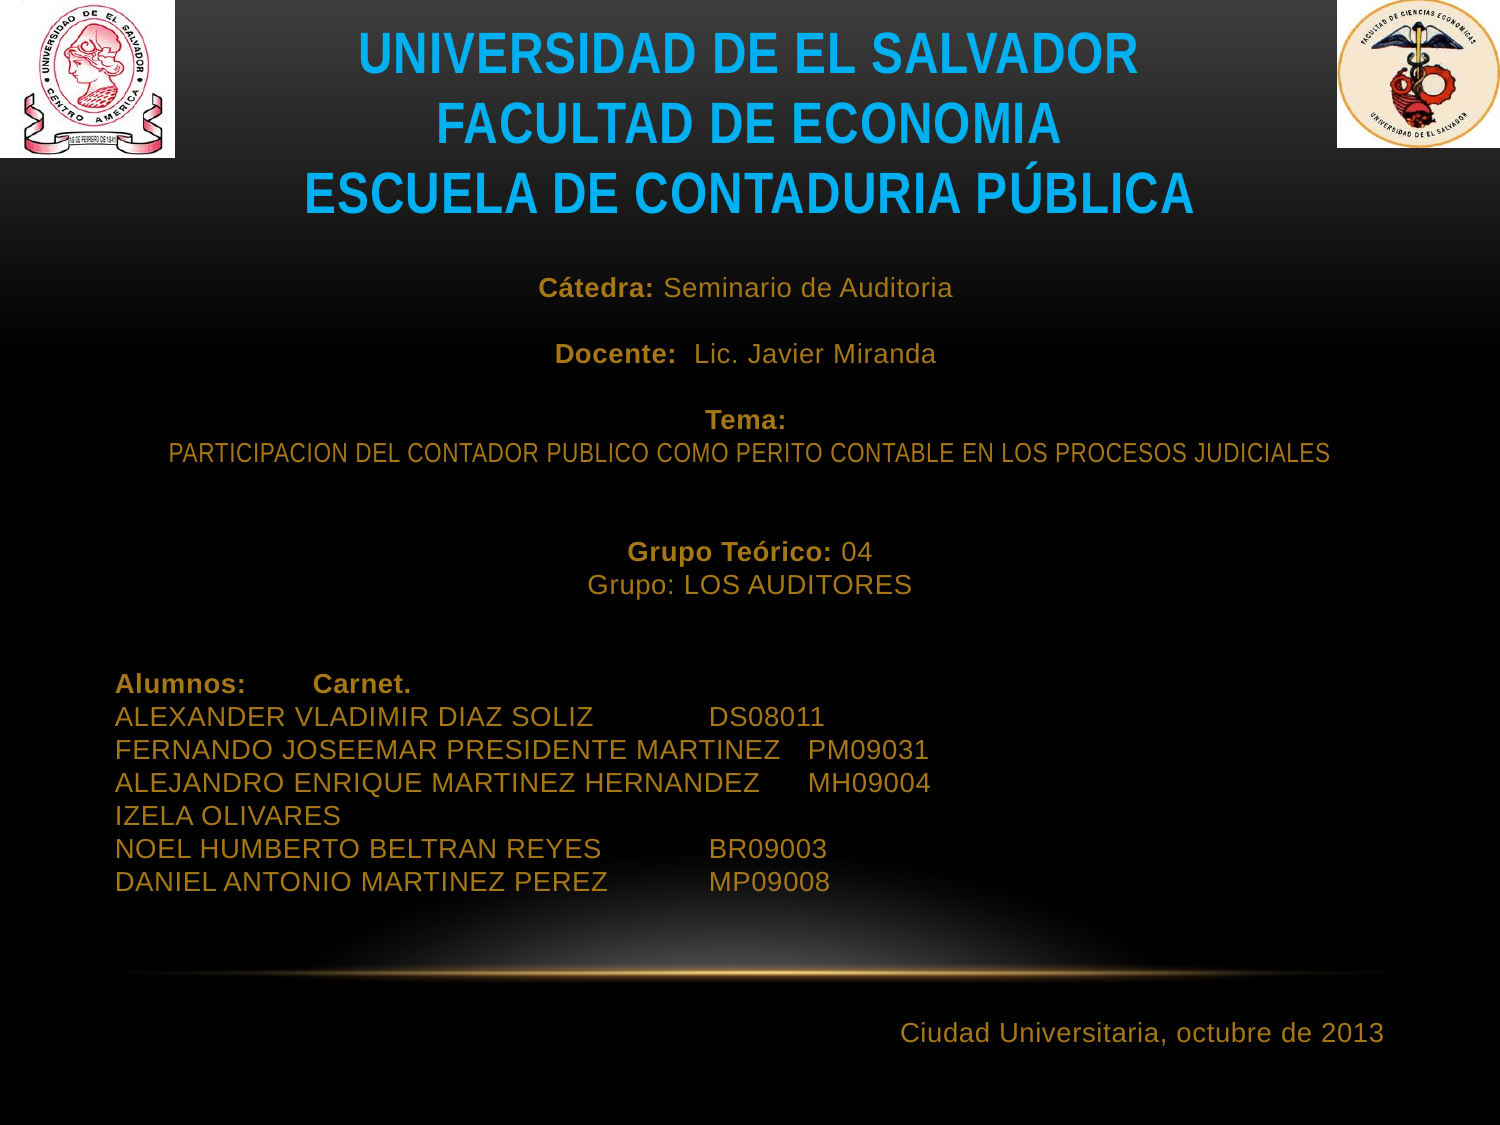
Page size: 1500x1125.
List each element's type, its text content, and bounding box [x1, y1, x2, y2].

list Cátedra: Seminario de Auditoria Docente: Lic. Javier Miranda Tema: PARTICIPACION DEL CONTADOR PUBLICO COMO PERITO CONTABLE EN LOS PROCESOS JUDICIALES Grupo Teórico: 04 Grupo: LOS AUDITORES Alumnos: Carnet. ALEXANDER VLADIMIR DIAZ SOLIZ DS08011 FERNANDO JOSEEMAR PRESIDENTE MARTINEZ PM09031 ALEJANDRO ENRIQUE MARTINEZ HERNANDEZ MH09004 IZELA OLIVARES NOEL HUMBERTO BELTRAN REYES BR09003 DANIEL ANTONIO MARTINEZ PEREZ MP09008 Ciudad Universitaria, octubre de 2013 [99, 262, 1400, 1059]
title UNIVERSIDAD DE EL SALVADOR FACULTAD DE ECONOMIA ESCUELA DE CONTADURIA PÚBLICA [99, 45, 1400, 233]
picture [0, 0, 1500, 1125]
